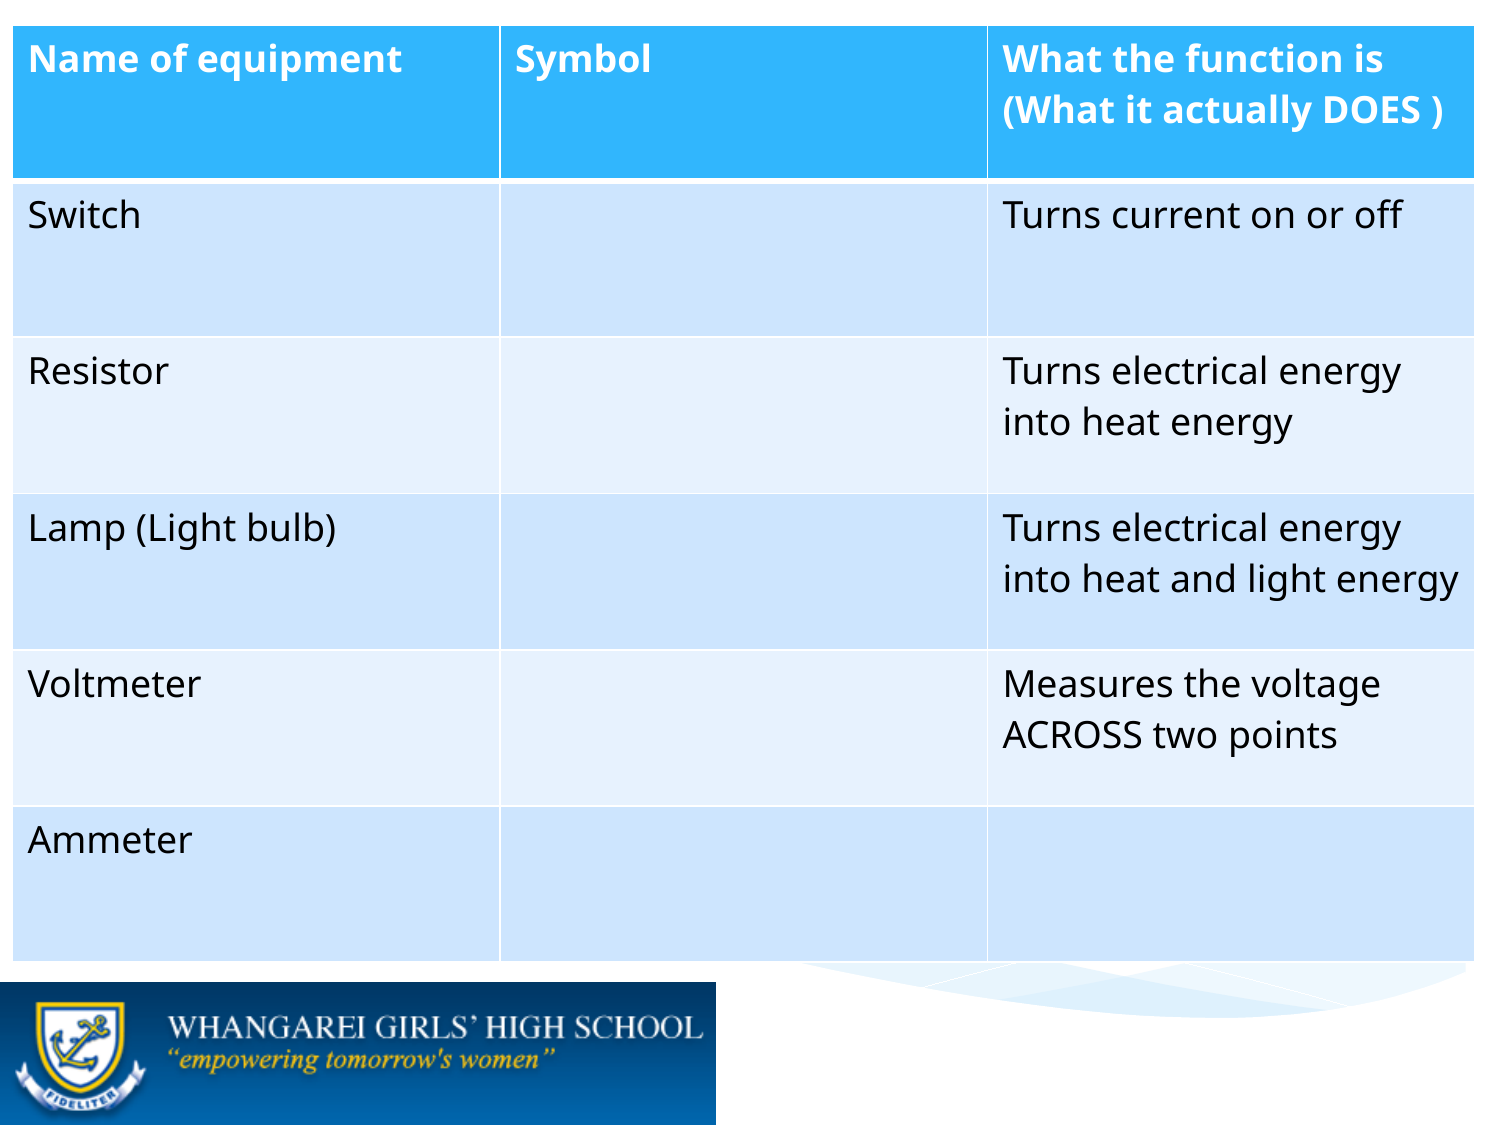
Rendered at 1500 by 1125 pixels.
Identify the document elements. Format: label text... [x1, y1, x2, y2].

table_cell Turns electrical energy into heat and light energy [988, 494, 1474, 649]
table_cell Ammeter [13, 807, 499, 961]
picture [0, 982, 716, 1125]
table_cell [988, 807, 1474, 961]
table_cell Measures the voltage ACROSS two points [988, 651, 1474, 805]
table_cell Resistor [13, 338, 499, 493]
table_header What the function is (What it actually DOES ) [988, 26, 1474, 178]
table_cell [501, 184, 987, 336]
table_header Name of equipment [13, 26, 499, 178]
table_cell [501, 338, 987, 493]
table_cell Turns current on or off [988, 184, 1474, 336]
table_cell [501, 494, 987, 649]
table_header Symbol [501, 26, 987, 178]
table_cell Lamp (Light bulb) [13, 494, 499, 649]
table_cell Turns electrical energy into heat energy [988, 338, 1474, 493]
table_cell [501, 651, 987, 805]
table_cell Switch [13, 184, 499, 336]
table_cell Voltmeter [13, 651, 499, 805]
table_cell [501, 807, 987, 961]
